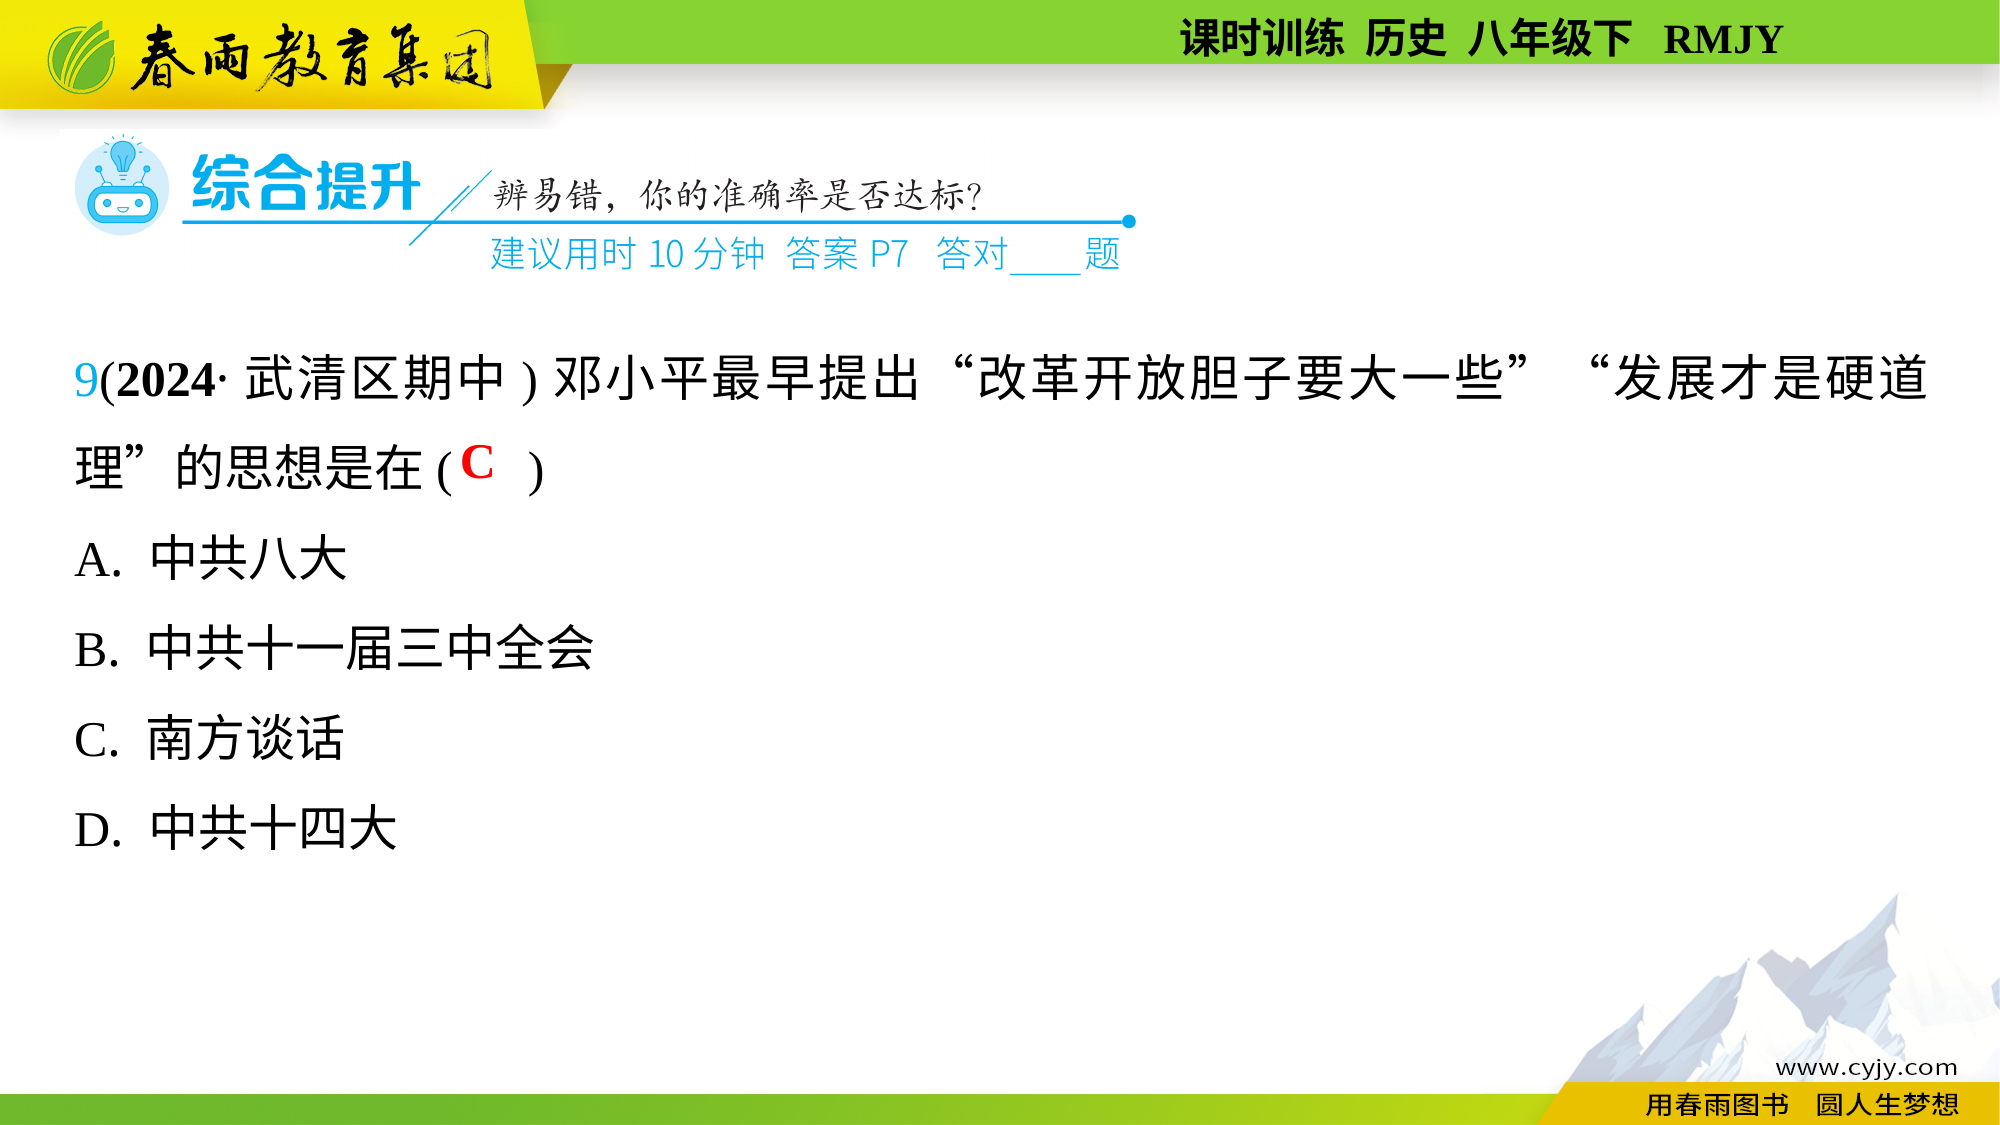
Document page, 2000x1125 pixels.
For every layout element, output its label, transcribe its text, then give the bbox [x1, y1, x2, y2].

list 9(2024·武清区期中)邓小平最早提出“改革开放胆子要大一些”“发展才是硬道理”的思想是在( ) A. 中共八大 B. 中共十一届三中全会 C. 南方谈话 D. 中共十四大 [59, 308, 1944, 870]
text_box C [445, 420, 511, 496]
picture [0, 0, 2000, 1125]
